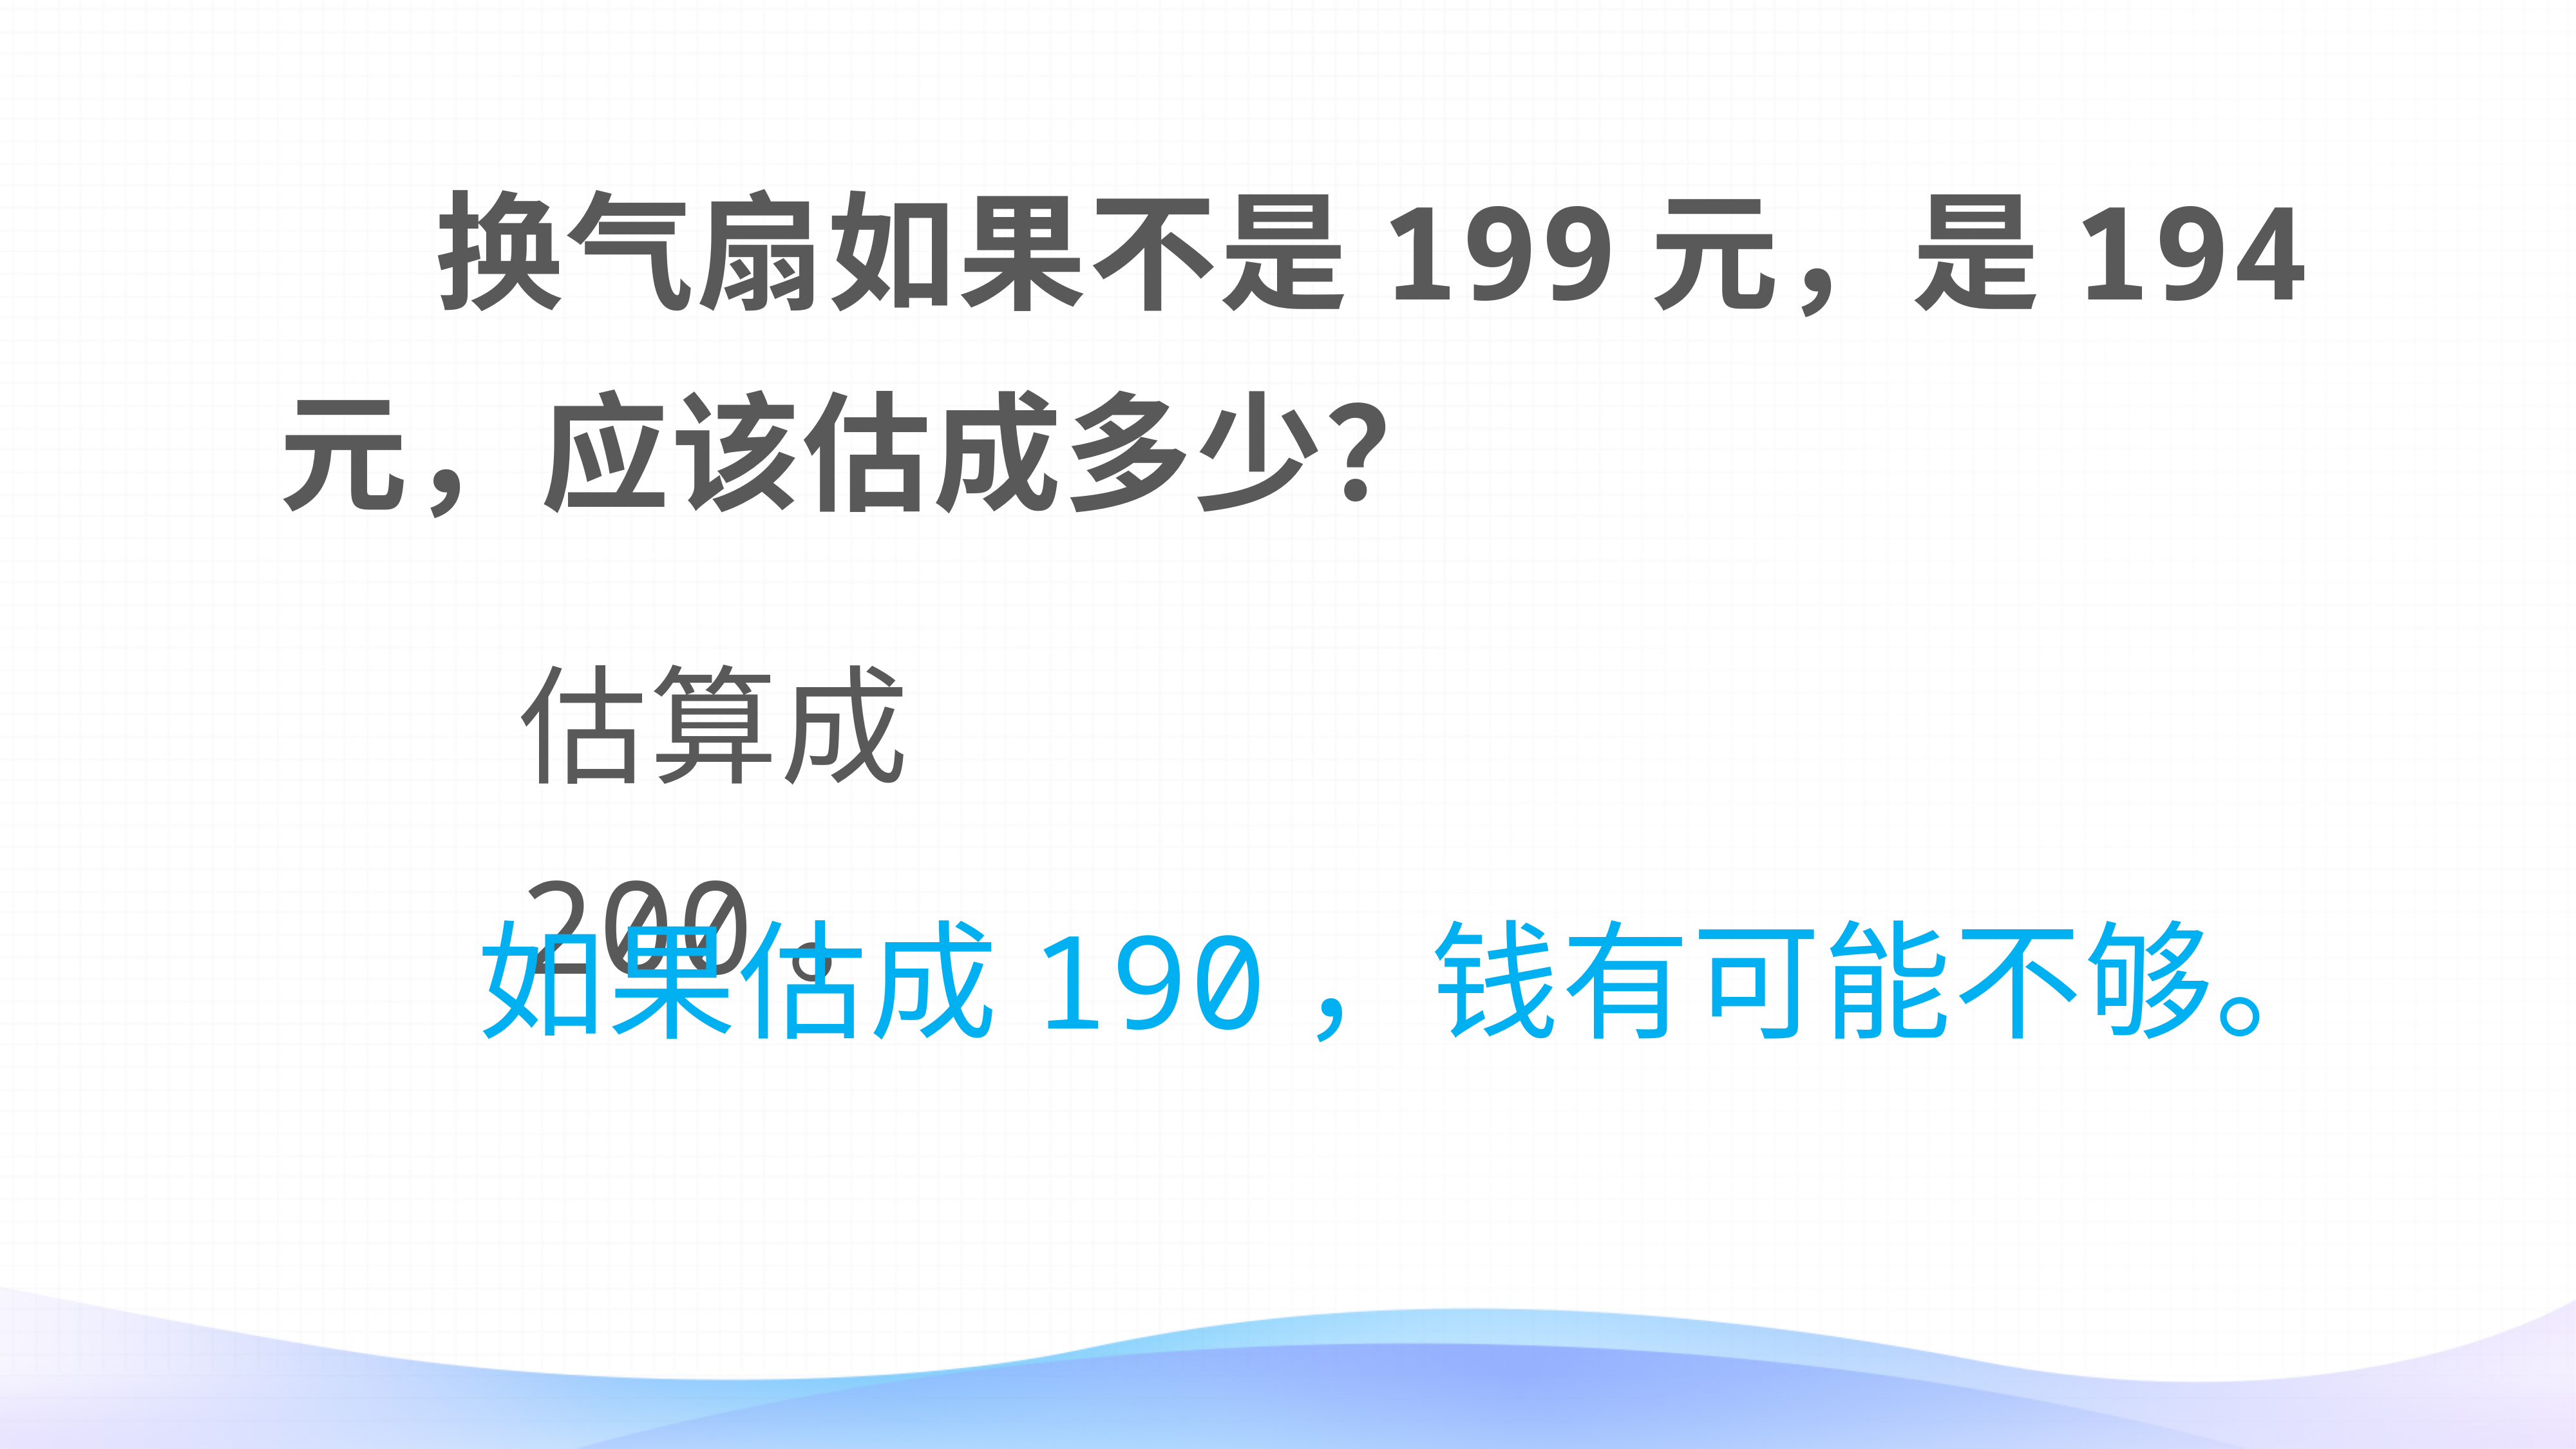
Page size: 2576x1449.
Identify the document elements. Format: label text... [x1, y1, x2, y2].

picture [0, 0, 2576, 1449]
text_box 估算成200。 [507, 598, 1154, 788]
text_box 换气扇如果不是199元，是194元，应该估成多少？ [268, 124, 2354, 314]
text_box 如果估成190，钱有可能不够。 [467, 895, 2354, 1059]
